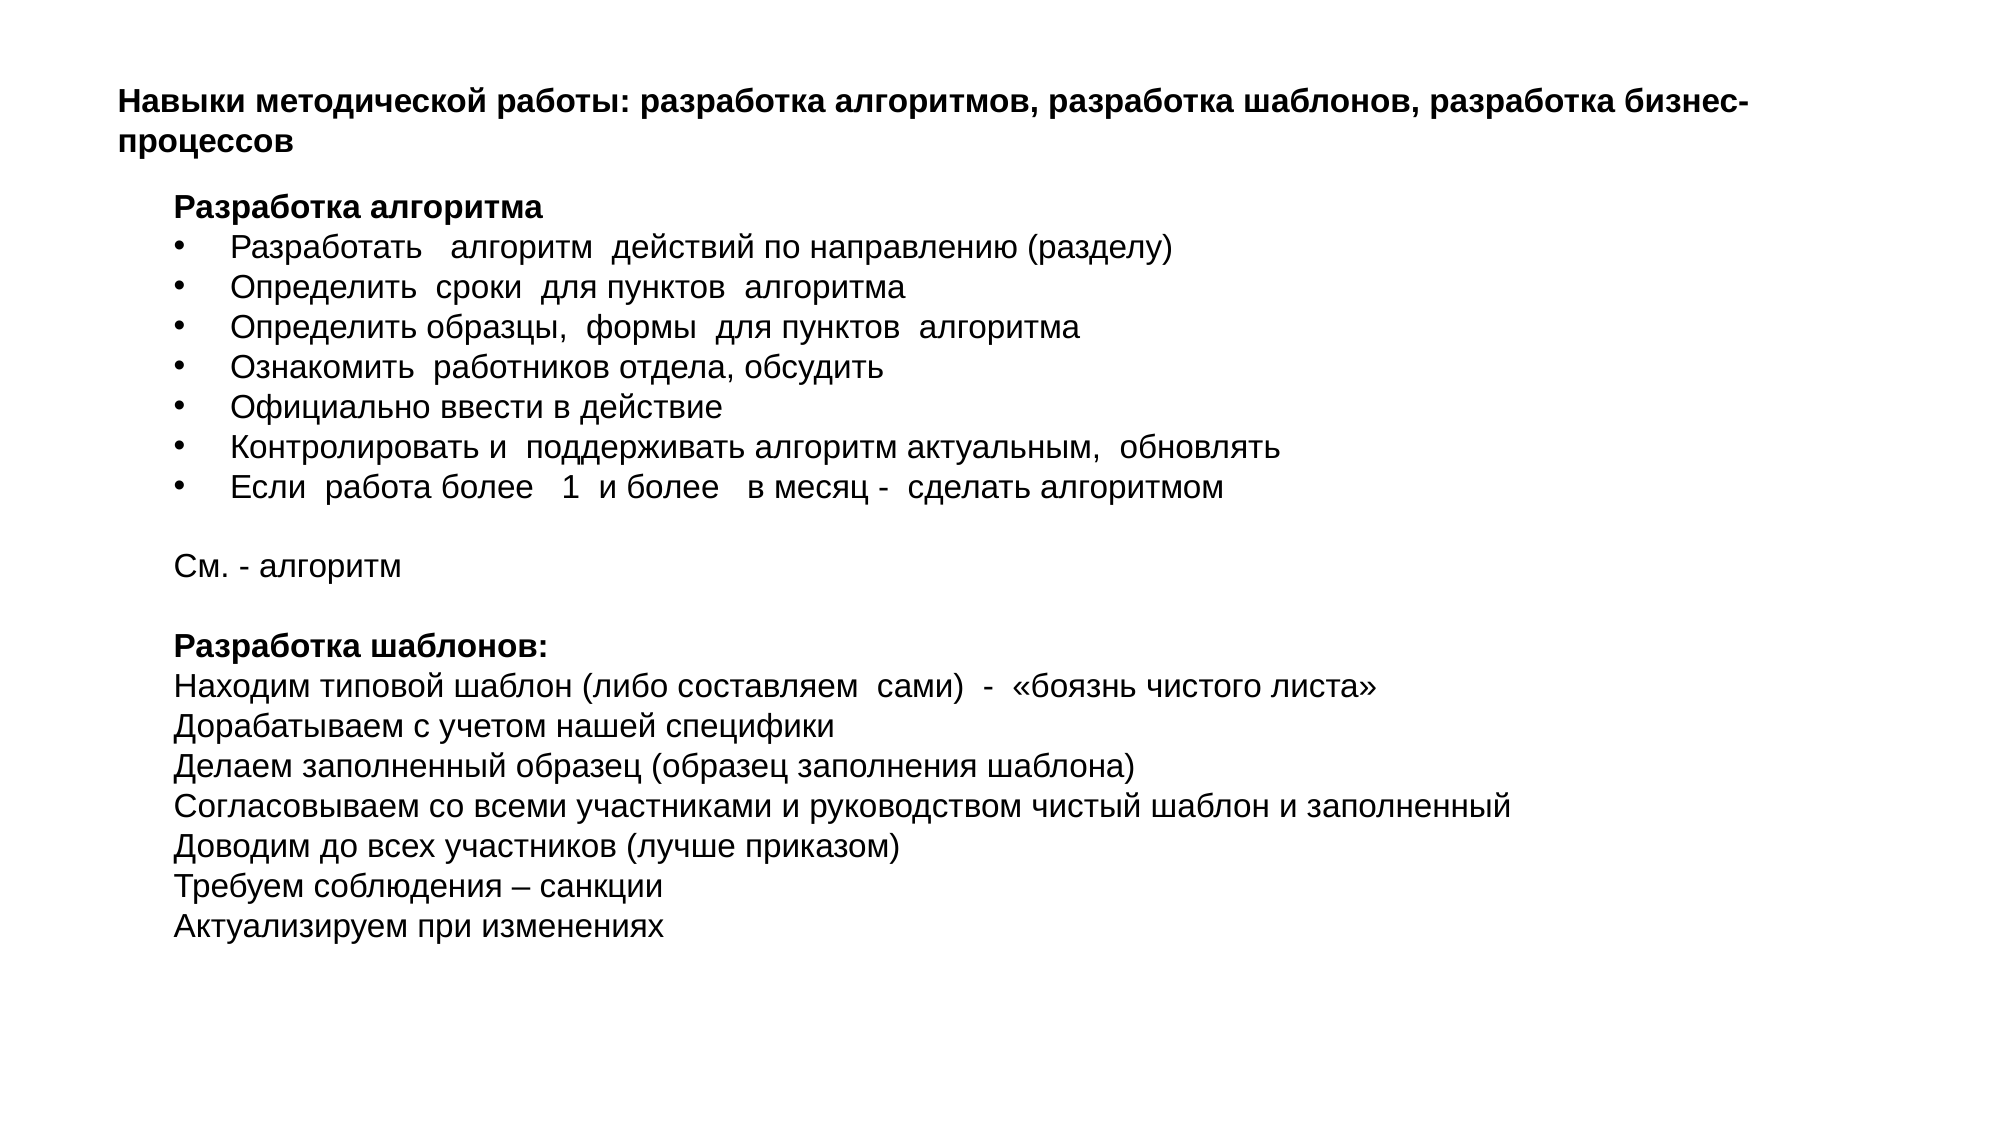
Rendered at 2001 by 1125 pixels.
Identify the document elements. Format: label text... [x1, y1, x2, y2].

text_box Навыки методической работы: разработка алгоритмов, разработка шаблонов, разработка бизнес-процессов Разработка алгоритма Разработать алгоритм действий по направлению (разделу) Определить сроки для пунктов алгоритма Определить образцы, формы для пунктов алгоритма Ознакомить работников отдела, обсудить Официально ввести в действие Контролировать и поддерживать алгоритм актуальным, обновлять Если работа более 1 и более в месяц - сделать алгоритмом См. - алгоритм Разработка шаблонов: Находим типовой шаблон (либо составляем сами) - «боязнь чистого листа» Дорабатываем с учетом нашей специфики Делаем заполненный образец (образец заполнения шаблона) Согласовываем со всеми участниками и руководством чистый шаблон и заполненный Доводим до всех участников (лучше приказом) Требуем соблюдения – санкции Актуализируем при изменениях [102, 26, 1849, 992]
